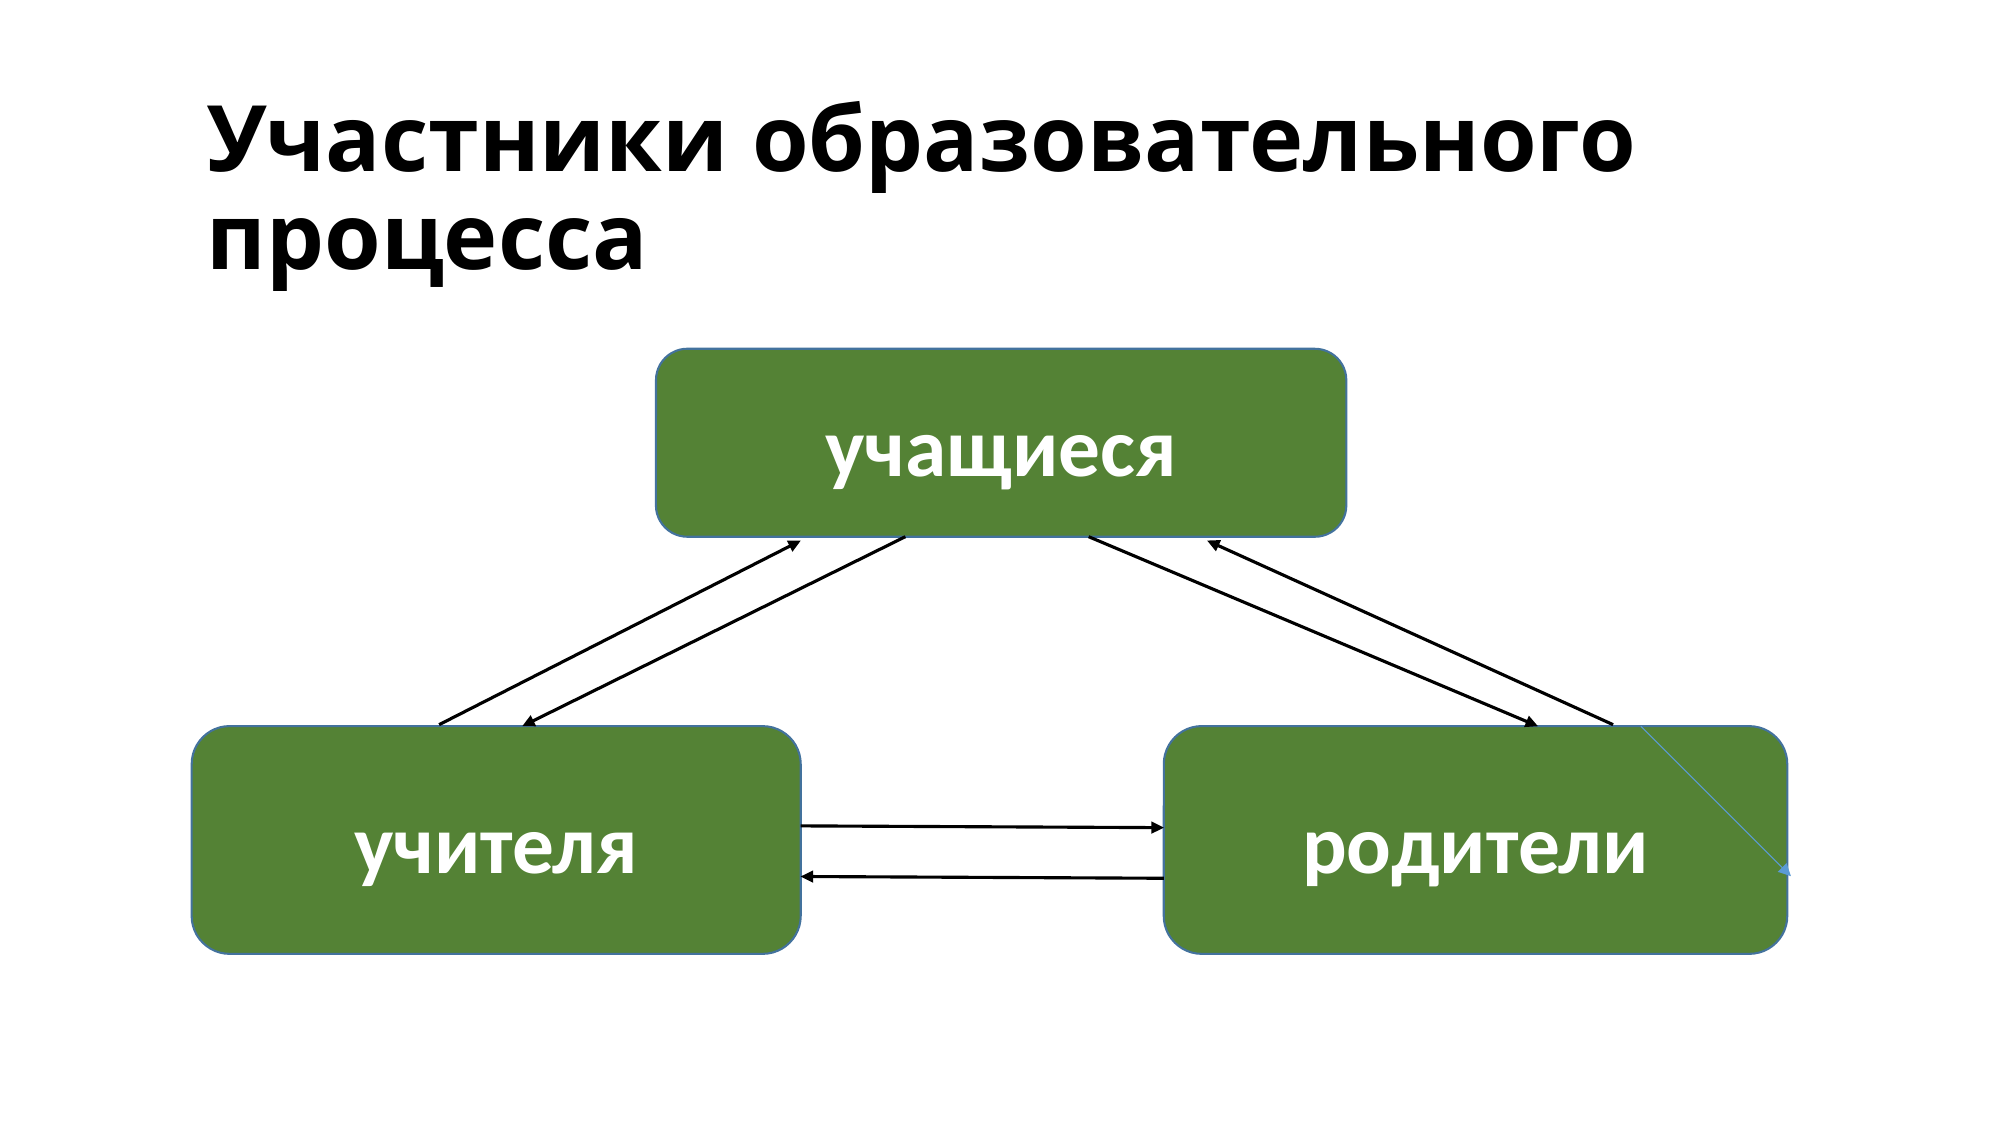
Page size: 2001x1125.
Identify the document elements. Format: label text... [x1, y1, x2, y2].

text_box учителя [190, 725, 802, 955]
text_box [1088, 536, 1538, 727]
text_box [522, 536, 906, 727]
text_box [1640, 726, 1791, 877]
text_box родители [1162, 725, 1789, 955]
text_box учащиеся [654, 347, 1348, 538]
title Участники образовательного процесса [191, 82, 1917, 300]
list [137, 299, 1863, 1014]
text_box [439, 540, 801, 725]
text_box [1207, 540, 1614, 725]
